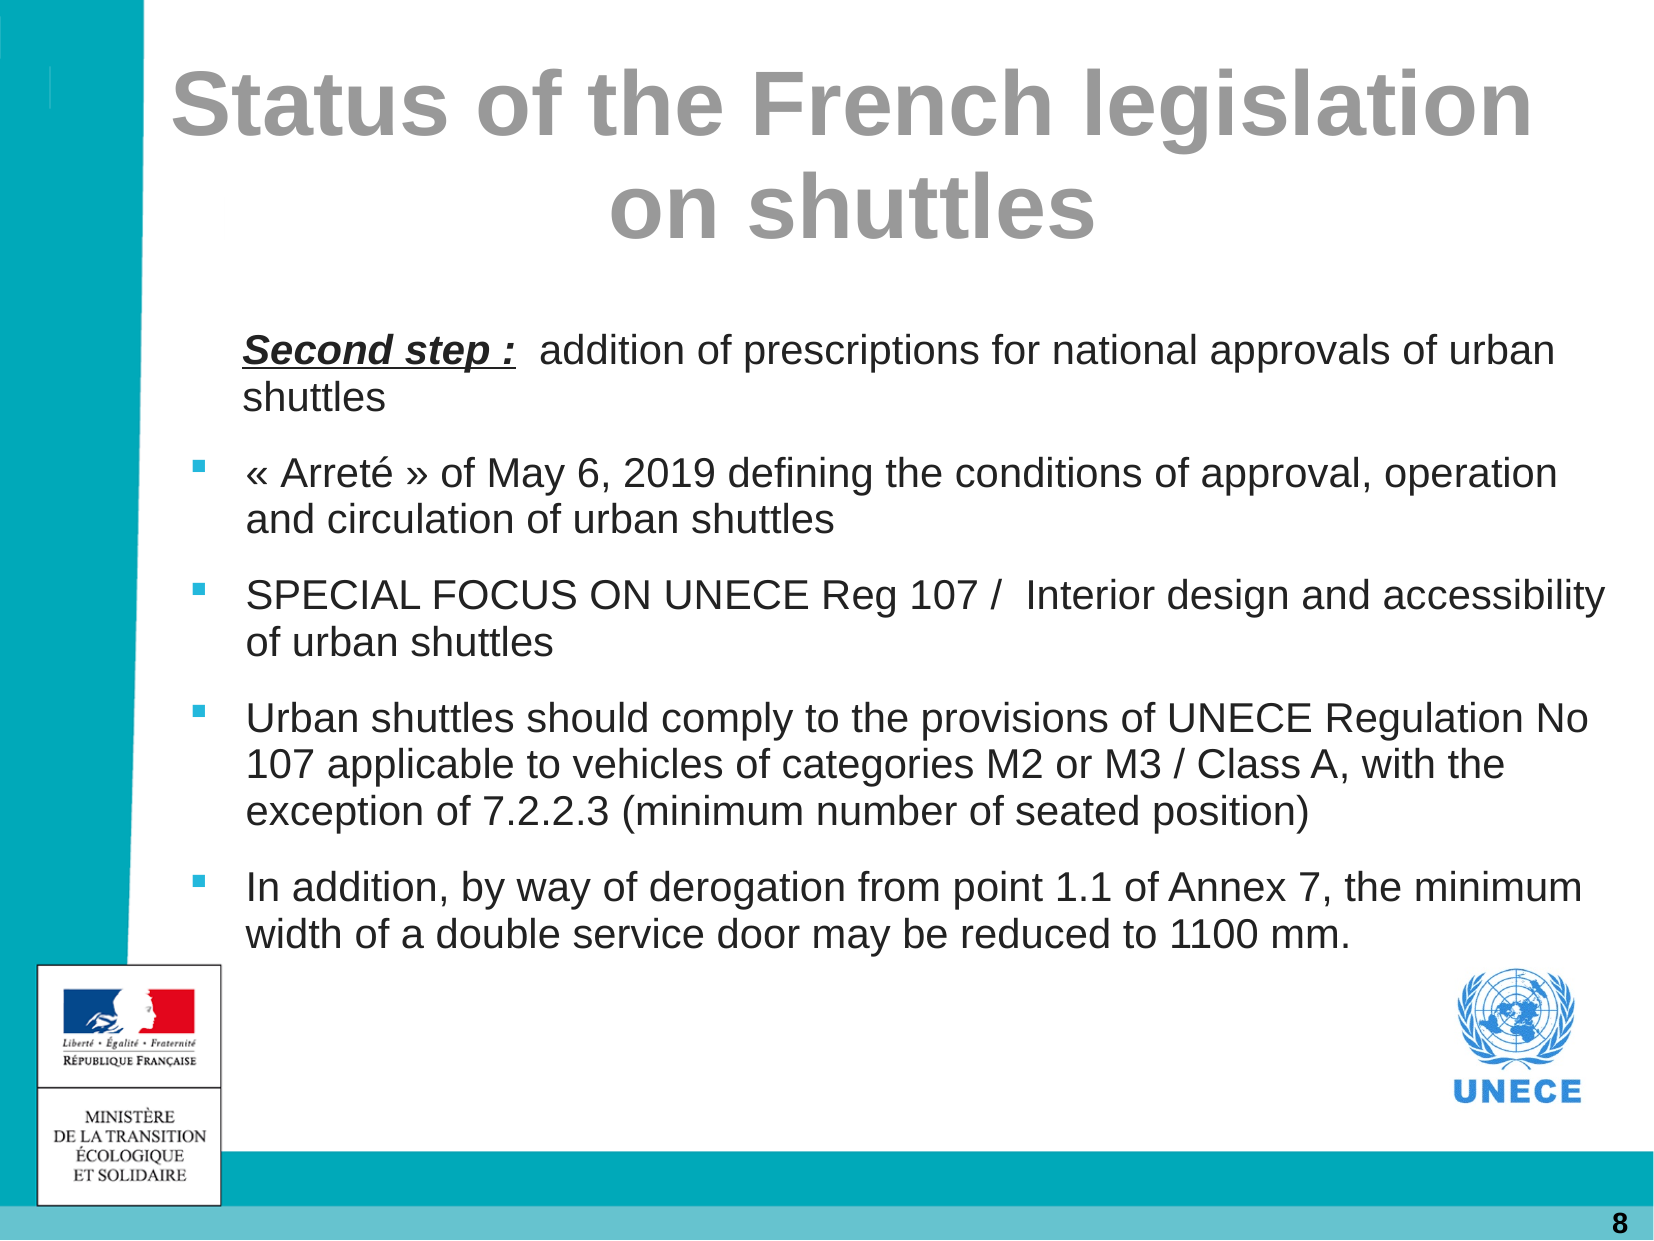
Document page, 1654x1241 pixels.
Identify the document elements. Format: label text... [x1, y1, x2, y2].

title Status of the French legislation on shuttles [136, 50, 1571, 256]
picture [0, 0, 1654, 1240]
slide_number 8 [1464, 1207, 1629, 1241]
list Second step : addition of prescriptions for national approvals of urban shuttles « Arreté » of May 6, 2019 defining the conditions of approval, operation and circulation of urban shuttles SPECIAL FOCUS ON UNECE Reg 107 / Interior design and accessibility of urban shuttles Urban shuttles should comply to the provisions of UNECE Regulation No 107 applicable to vehicles of categories M2 or M3 / Class A, with the exception of 7.2.2.3 (minimum number of seated position) In addition, by way of derogation from point 1.1 of Annex 7, the minimum width of a double service door may be reduced to 1100 mm. [171, 277, 1630, 880]
